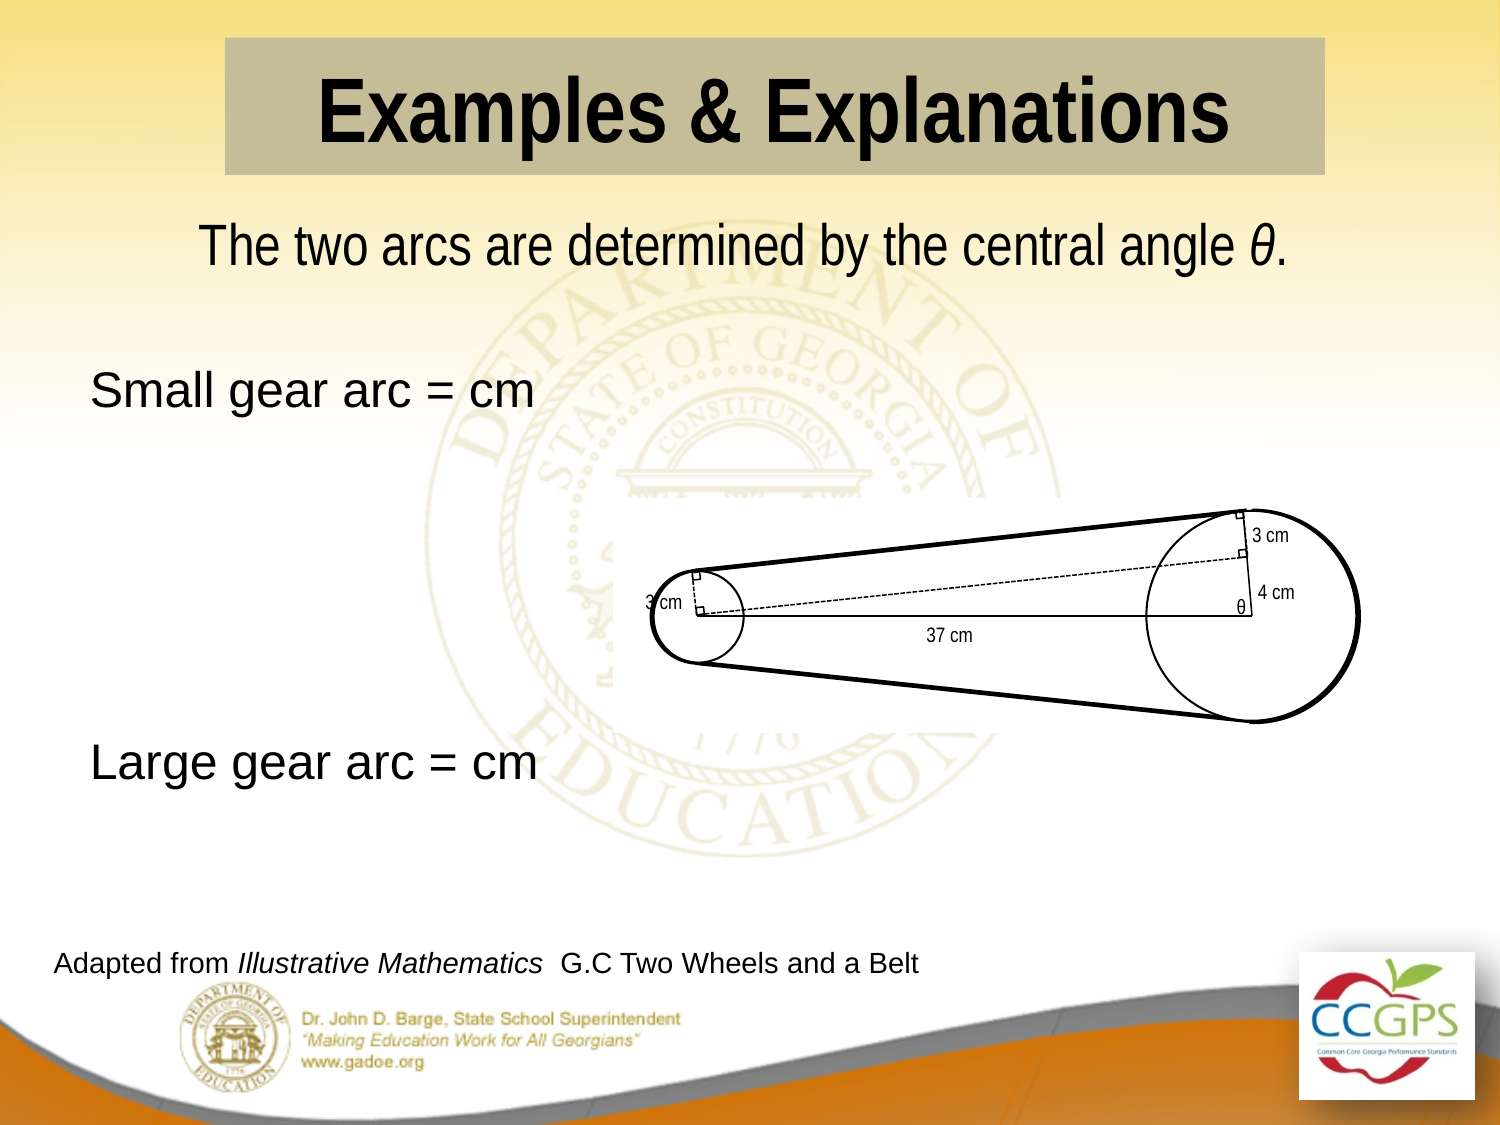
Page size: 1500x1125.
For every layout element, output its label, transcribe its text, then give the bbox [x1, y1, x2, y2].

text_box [614, 500, 1368, 731]
subtitle The two arcs are determined by the central angle θ. [37, 199, 1451, 363]
picture [0, 0, 1500, 1125]
text_box Adapted from Illustrative Mathematics G.C Two Wheels and a Belt [38, 937, 935, 988]
title Examples & Explanations [224, 37, 1326, 176]
